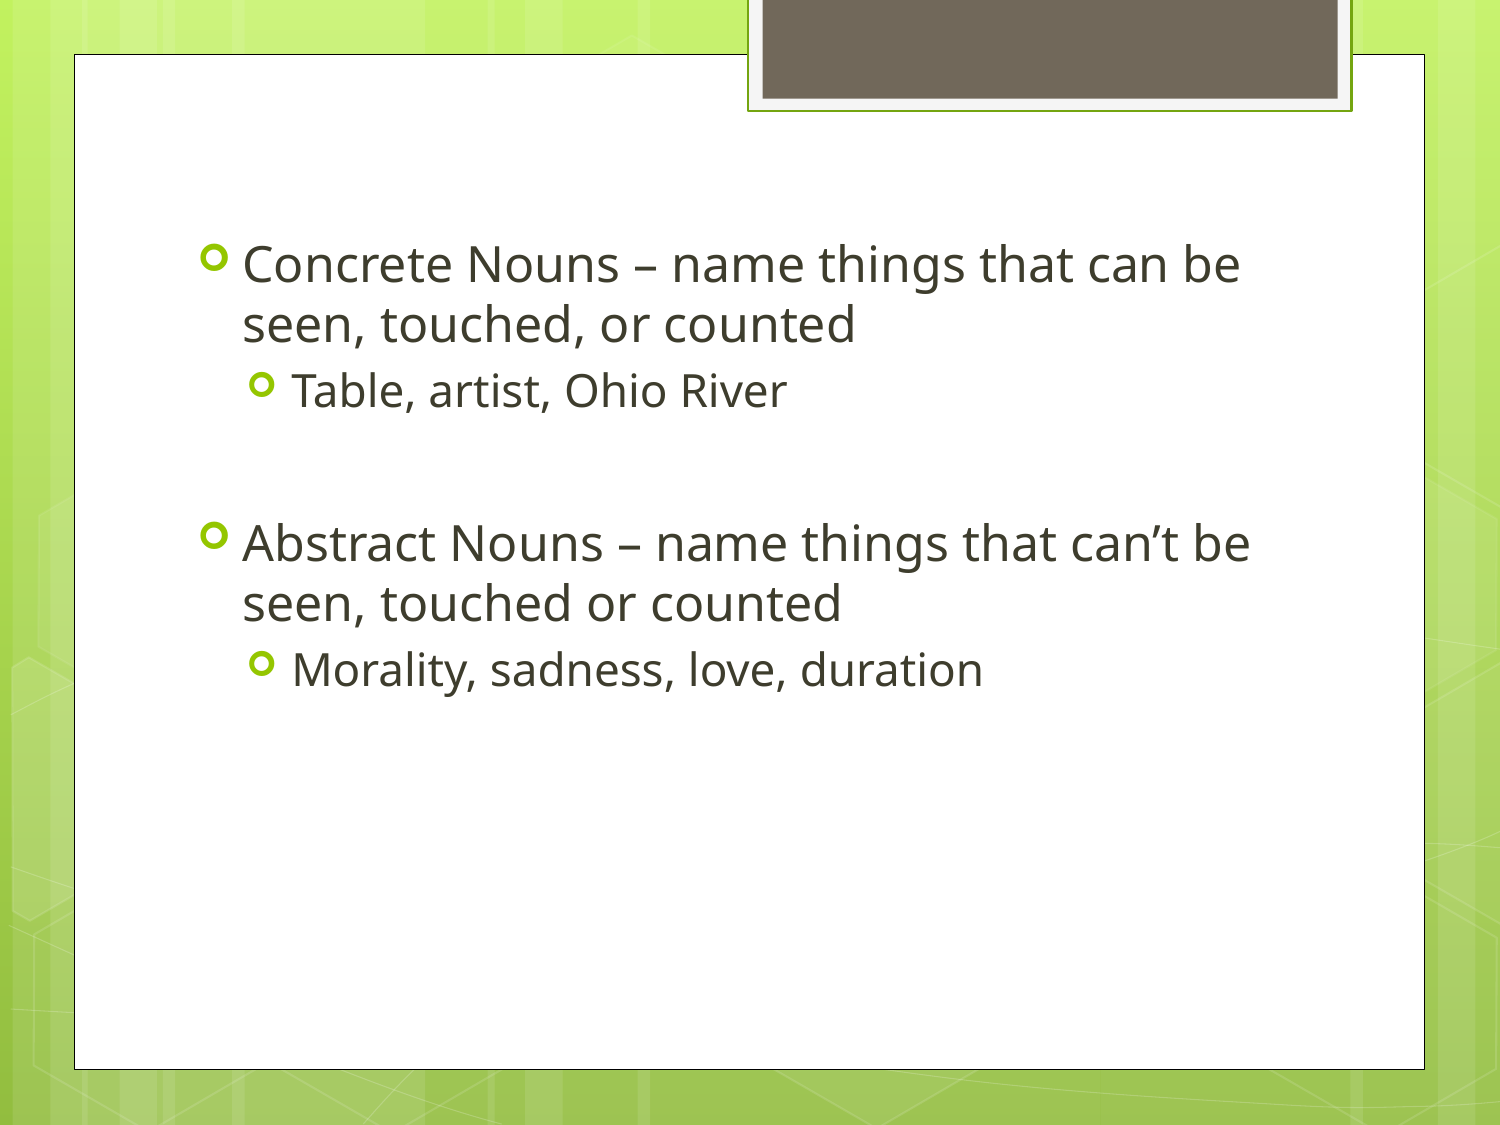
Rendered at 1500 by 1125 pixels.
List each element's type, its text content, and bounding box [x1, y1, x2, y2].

list Concrete Nouns – name things that can be seen, touched, or counted Table, artist, Ohio River Abstract Nouns – name things that can’t be seen, touched or counted Morality, sadness, love, duration [171, 224, 1283, 957]
